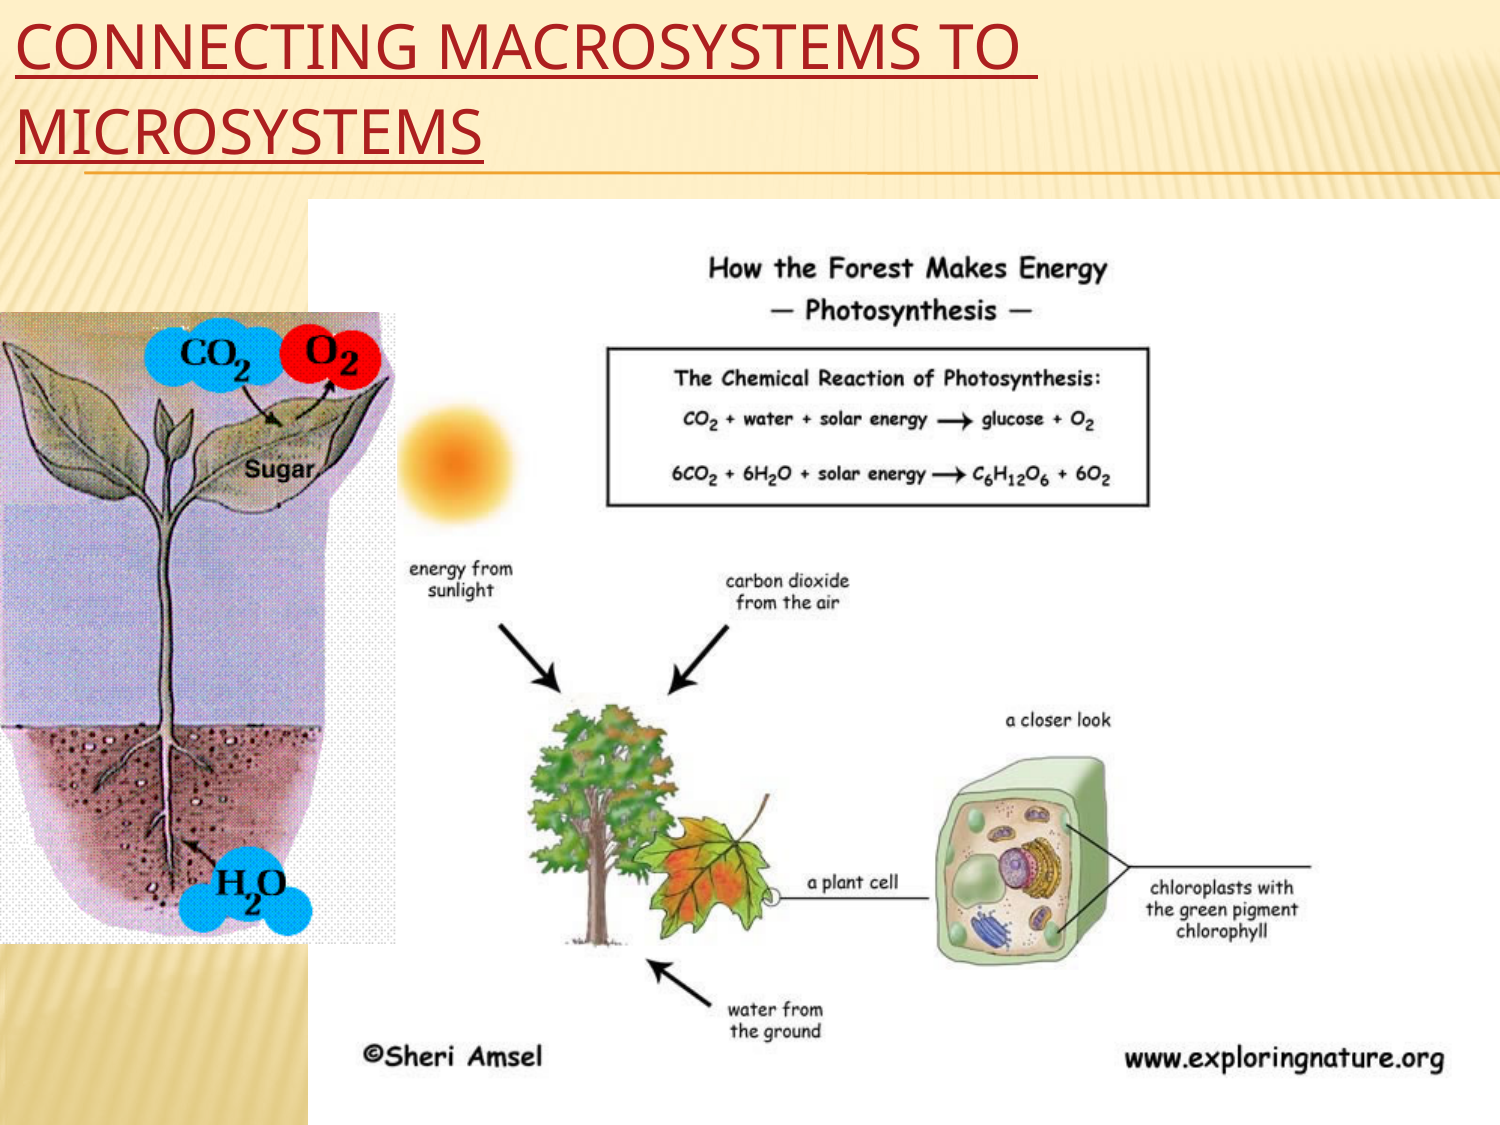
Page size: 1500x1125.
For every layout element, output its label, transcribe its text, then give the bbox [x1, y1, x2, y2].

picture [0, 199, 1500, 1125]
title Connecting macrosystems to microsystems [0, 0, 1500, 185]
